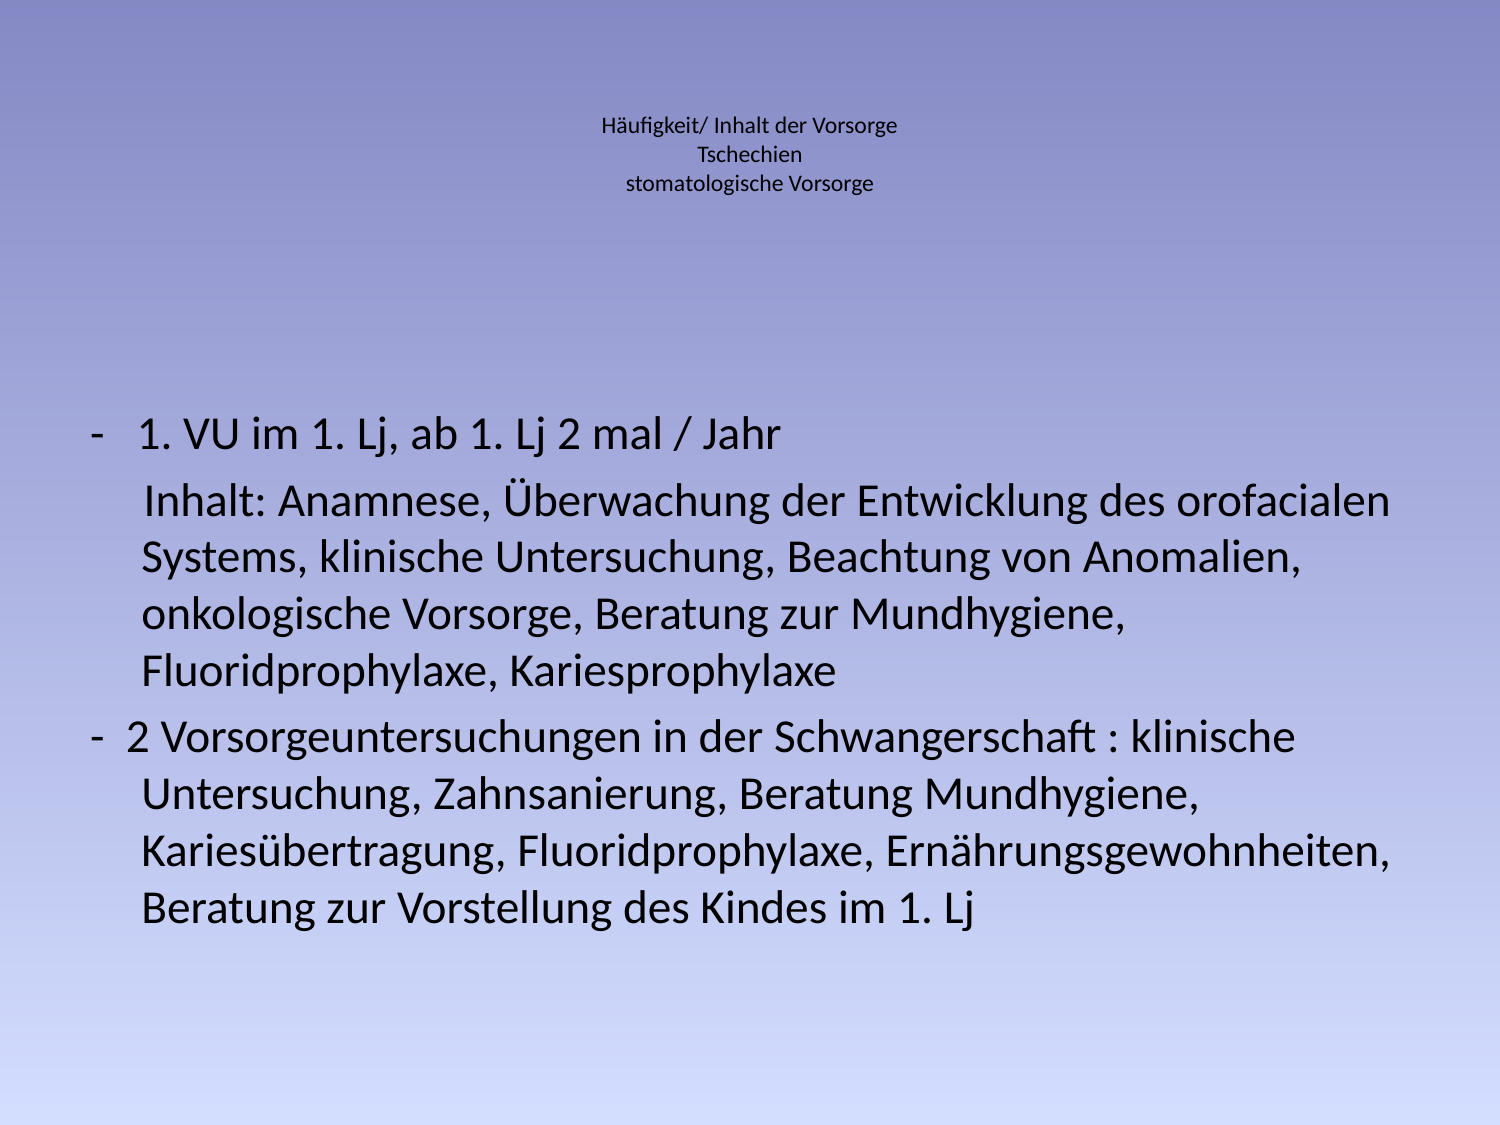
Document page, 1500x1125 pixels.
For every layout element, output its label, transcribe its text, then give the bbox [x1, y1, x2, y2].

list - 1. VU im 1. Lj, ab 1. Lj 2 mal / Jahr Inhalt: Anamnese, Überwachung der Entwicklung des orofacialen Systems, klinische Untersuchung, Beachtung von Anomalien, onkologische Vorsorge, Beratung zur Mundhygiene, Fluoridprophylaxe, Kariesprophylaxe - 2 Vorsorgeuntersuchungen in der Schwangerschaft : klinische Untersuchung, Zahnsanierung, Beratung Mundhygiene, Kariesübertragung, Fluoridprophylaxe, Ernährungsgewohnheiten, Beratung zur Vorstellung des Kindes im 1. Lj [75, 262, 1425, 1005]
title Häufigkeit/ Inhalt der Vorsorge Tschechien stomatologische Vorsorge [75, 45, 1425, 233]
